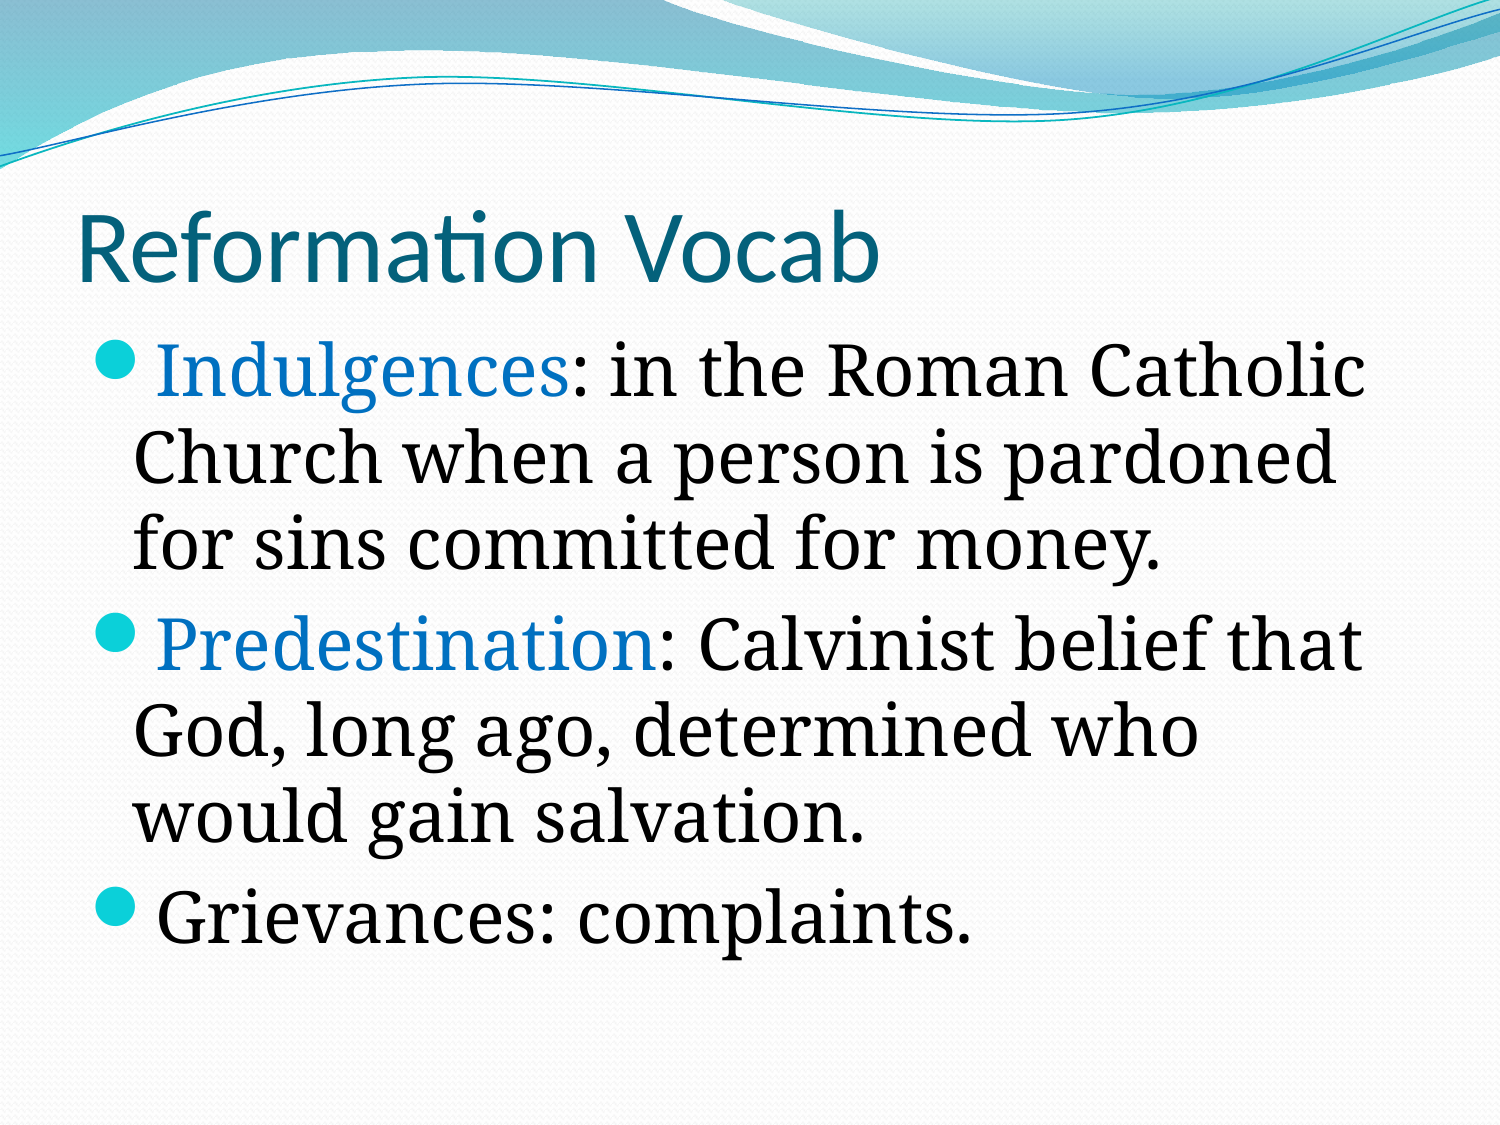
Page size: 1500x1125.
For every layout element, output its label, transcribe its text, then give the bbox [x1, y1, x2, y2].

list Indulgences: in the Roman Catholic Church when a person is pardoned for sins committed for money. Predestination: Calvinist belief that God, long ago, determined who would gain salvation. Grievances: complaints. [75, 317, 1425, 1038]
title Reformation Vocab [75, 115, 1425, 303]
